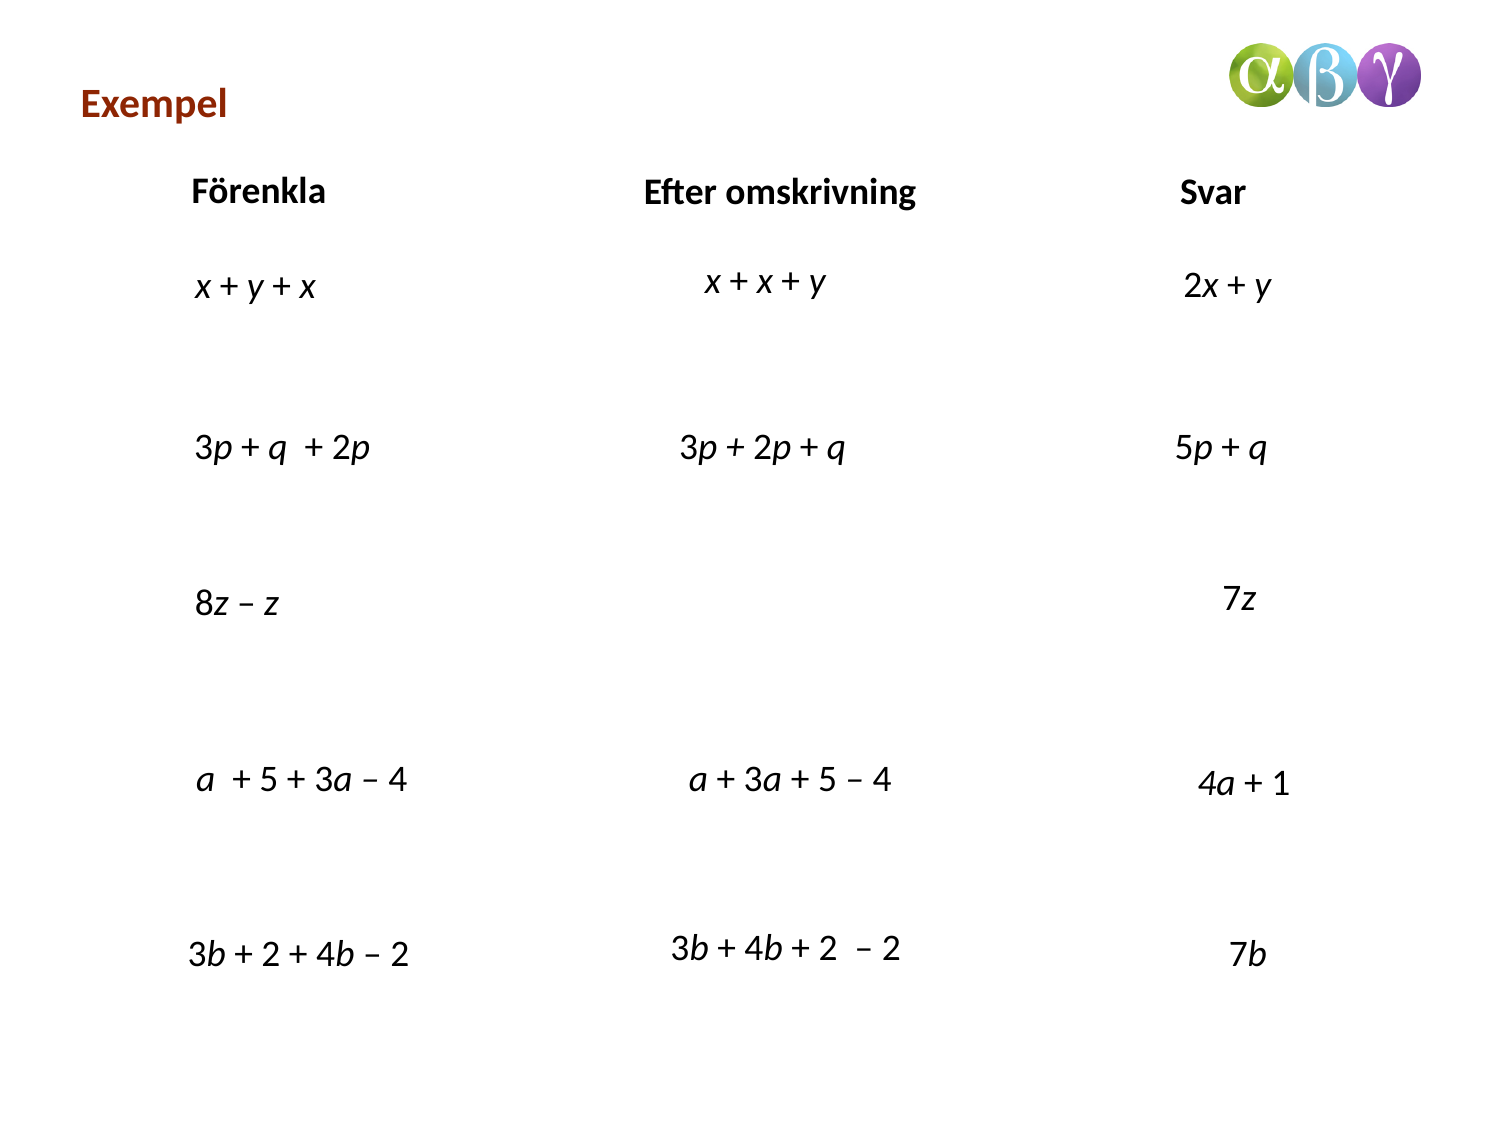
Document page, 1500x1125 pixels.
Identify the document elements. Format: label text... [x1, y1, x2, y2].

picture [1229, 43, 1421, 107]
text_box Efter omskrivning [629, 159, 932, 220]
text_box x + y + x [180, 253, 331, 314]
text_box 2x + y [1160, 252, 1287, 312]
text_box a + 3a + 5 – 4 [674, 746, 907, 807]
text_box 3p + 2p + q [664, 415, 880, 475]
text_box x + x + y [690, 248, 879, 309]
text_box 3b + 2 + 4b – 2 [172, 921, 433, 981]
text_box Svar [1165, 159, 1262, 220]
text_box a + 5 + 3a – 4 [181, 746, 423, 807]
text_box Exempel [65, 68, 243, 134]
text_box Förenkla [176, 159, 342, 219]
text_box 3b + 4b + 2 – 2 [655, 915, 925, 976]
text_box 7z [1207, 565, 1272, 626]
text_box 8z – z [179, 570, 294, 631]
text_box 7b [1213, 921, 1282, 981]
text_box 3p + q + 2p [179, 415, 386, 475]
text_box 5p + q [1159, 415, 1326, 475]
text_box 4a + 1 [1182, 750, 1306, 810]
